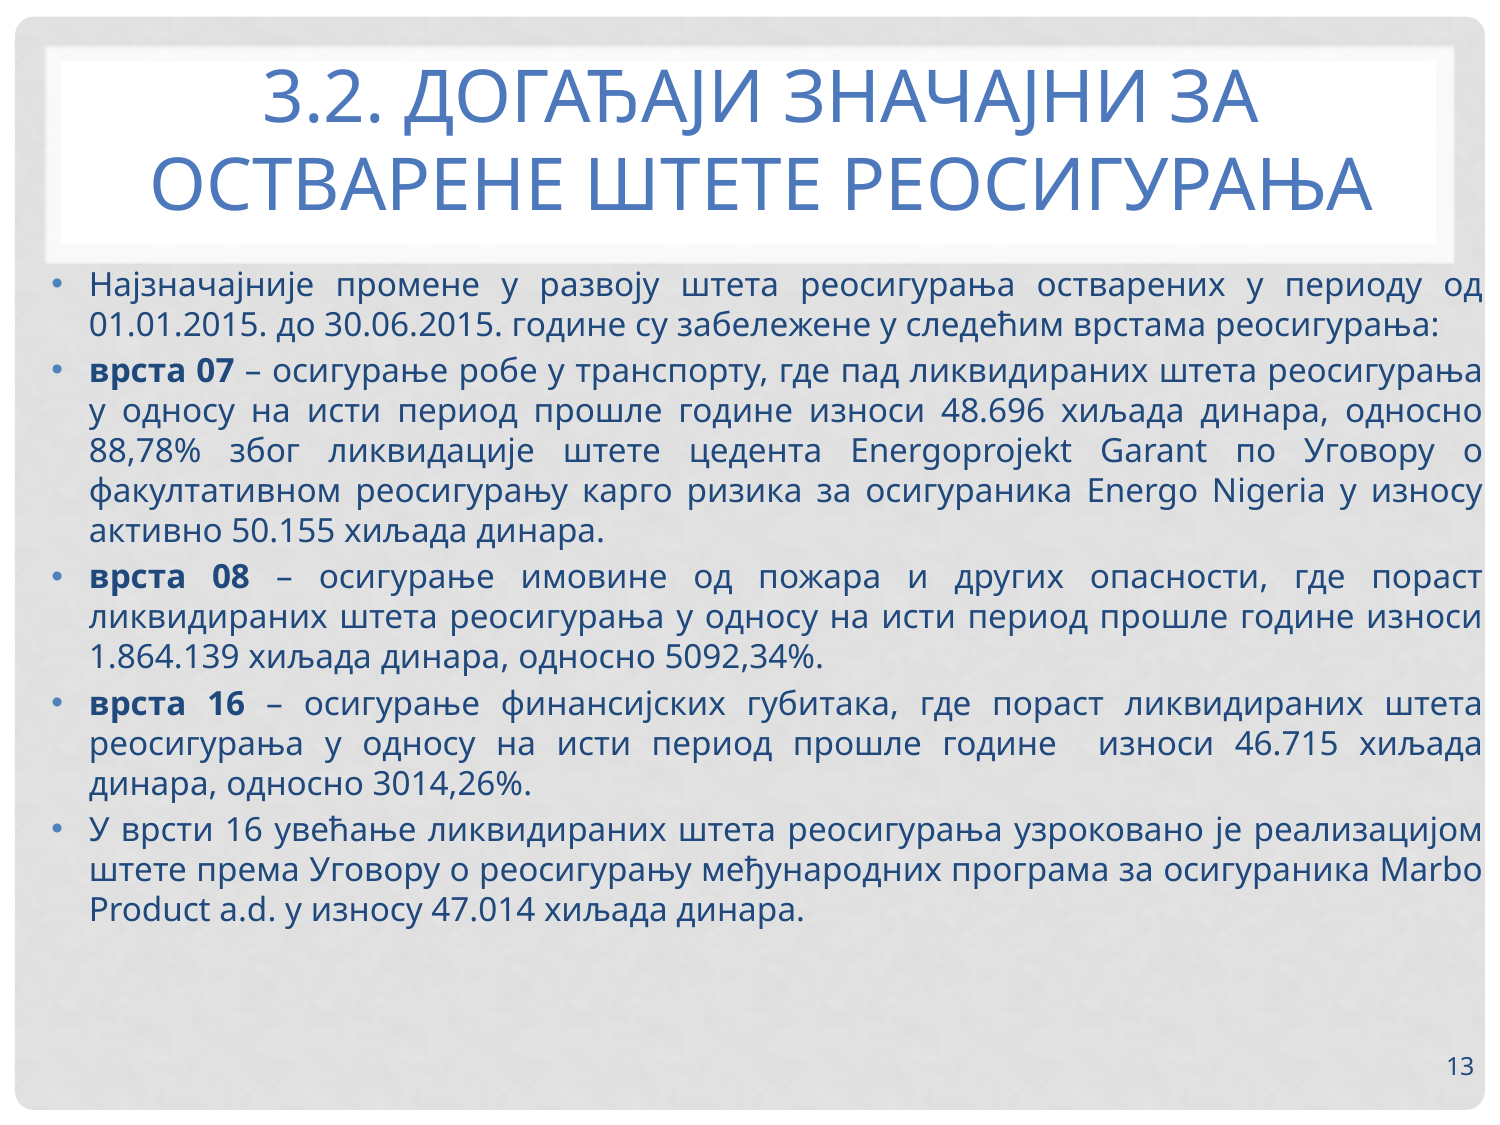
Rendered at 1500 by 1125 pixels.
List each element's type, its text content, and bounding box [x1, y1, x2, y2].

list Најзначајније промене у развоју штета реосигурања остварених у периоду од 01.01.2015. до 30.06.2015. године су забележене у следећим врстама реосигурања: врста 07 – осигурање робе у транспорту, где пад ликвидираних штета реосигурања у односу на исти период прошле године износи 48.696 хиљада динара, односно 88,78% због ликвидације штете цедента Energoprojekt Garant по Уговору о факултативном реосигурању карго ризика за осигураника Energo Nigeria у износу активно 50.155 хиљада динара. врста 08 – осигурање имовине од пожара и других опасности, где пораст ликвидираних штета реосигурања у односу на исти период прошле године износи 1.864.139 хиљада динара, односно 5092,34%. врста 16 – осигурање финансијских губитака, где пораст ликвидираних штета реосигурања у односу на исти период прошле године износи 46.715 хиљада динара, односно 3014,26%. У врсти 16 увећање ликвидираних штета реосигурања узроковано је реализацијом штете према Уговору о реосигурању међународних програма за осигураника Marbo Product a.d. у износу 47.014 хиљада динара. [17, 255, 1500, 1106]
slide_number 13 [1399, 1035, 1490, 1100]
title 3.2. ДОГАЂАЈИ ЗНАЧАЈНИ ЗА ОСТВАРЕНЕ ШТЕТЕ РЕОСИГУРАЊА [76, 30, 1447, 244]
